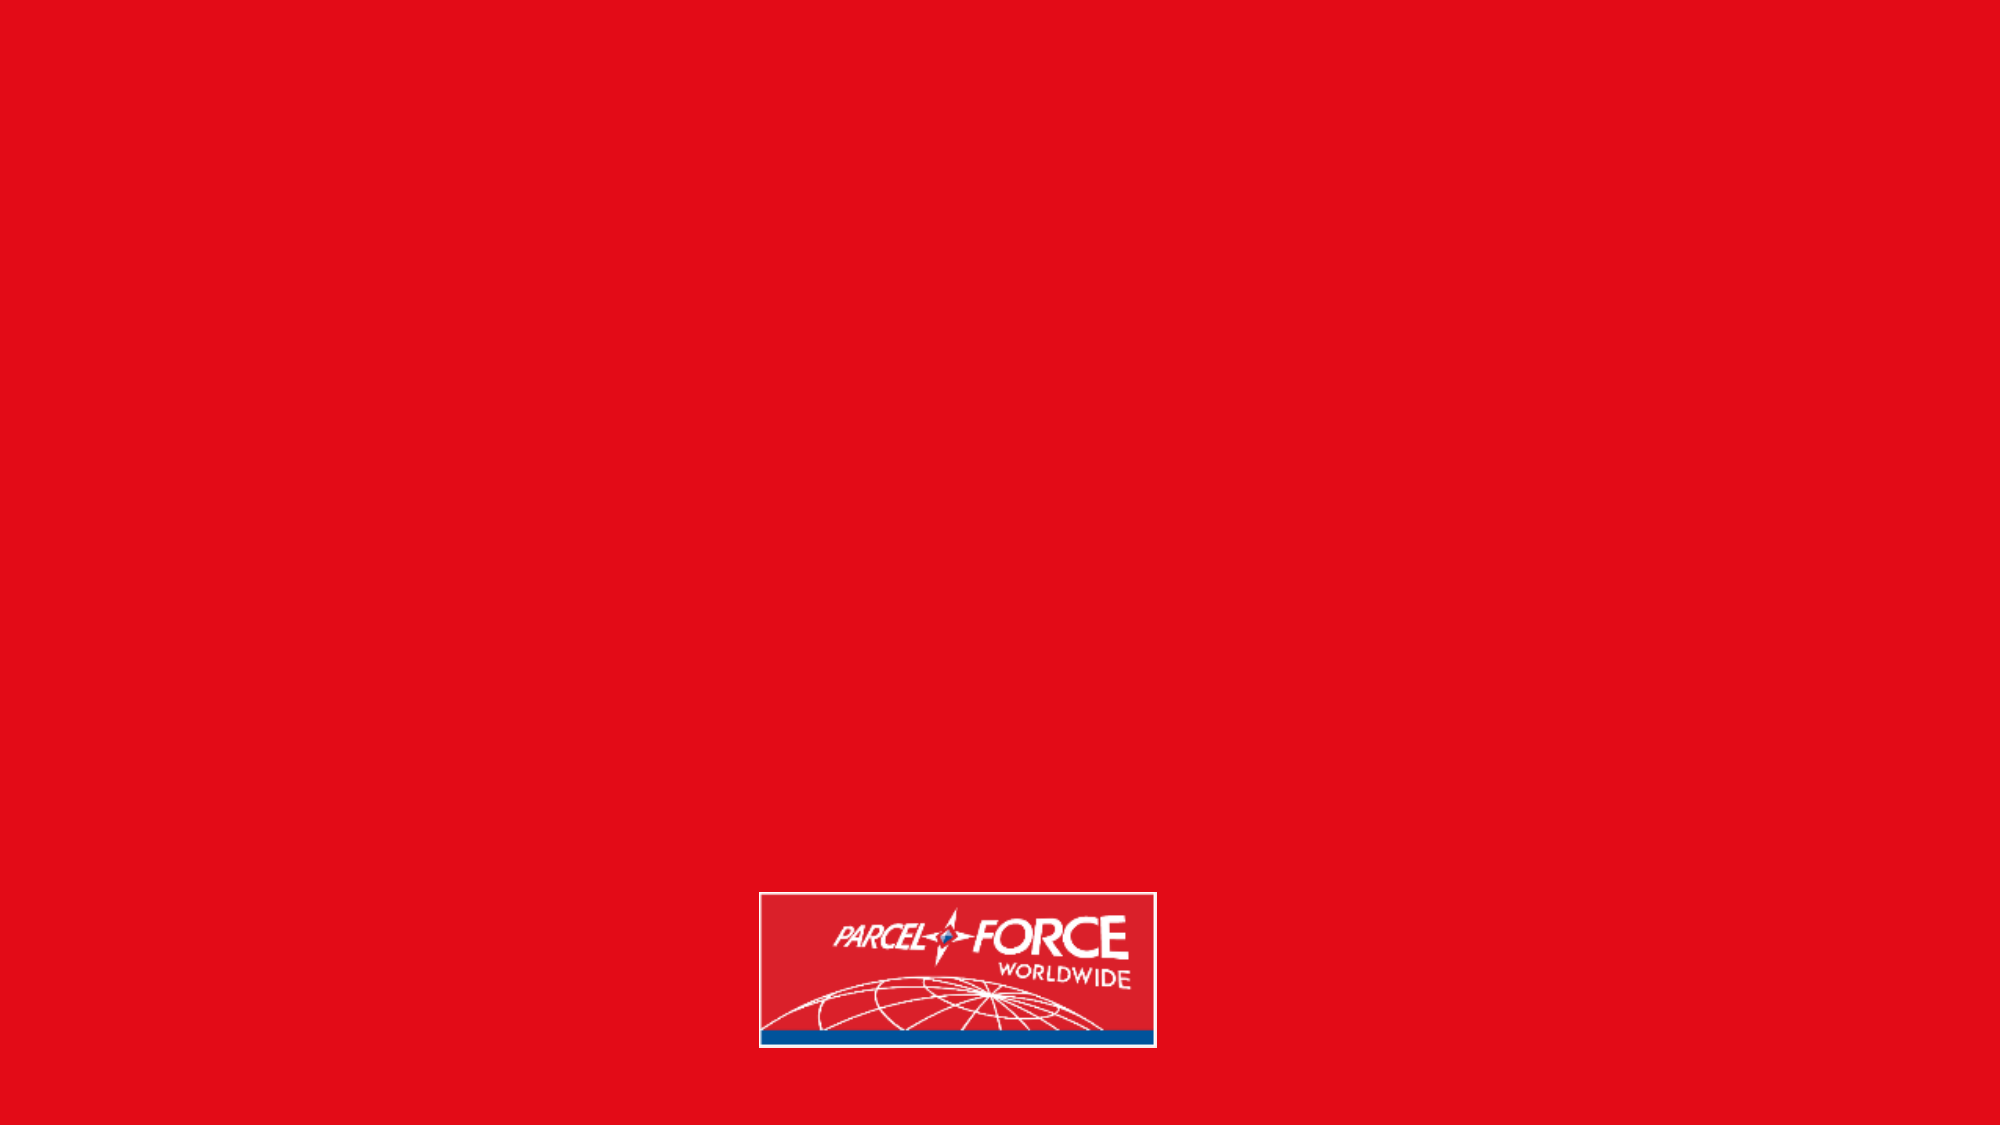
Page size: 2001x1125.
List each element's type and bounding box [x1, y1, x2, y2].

picture [759, 892, 1157, 1048]
